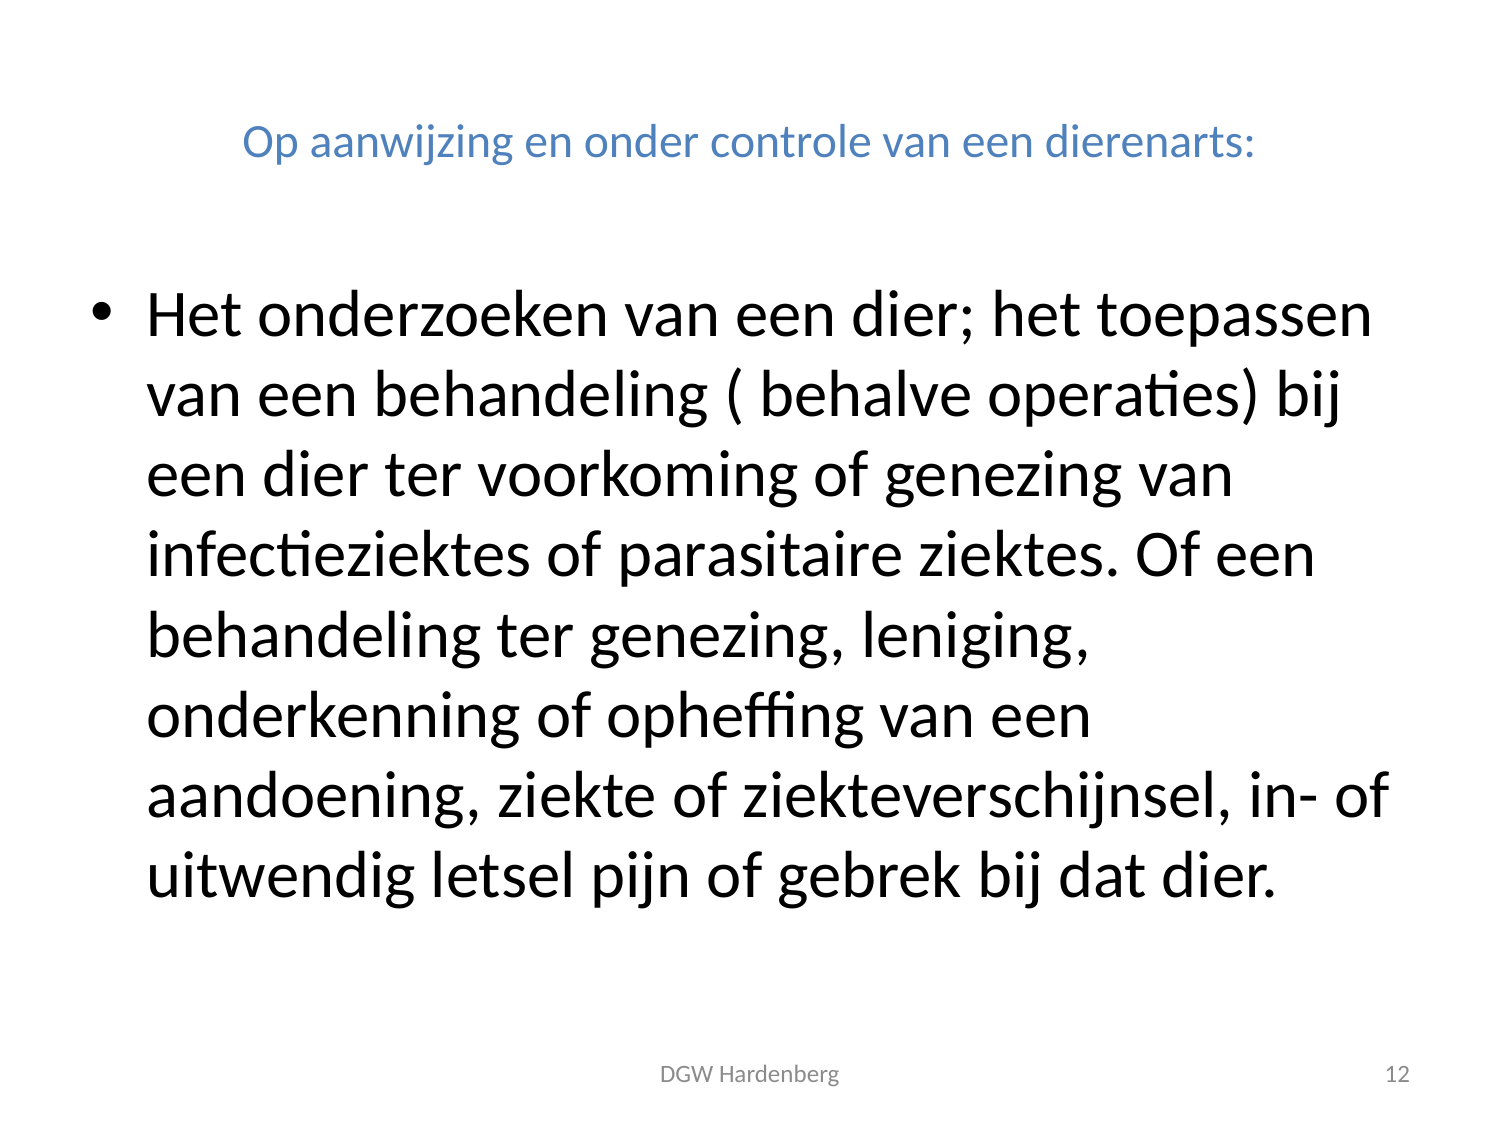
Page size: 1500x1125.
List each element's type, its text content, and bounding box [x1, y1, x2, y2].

footer DGW Hardenberg [512, 1042, 988, 1103]
list Het onderzoeken van een dier; het toepassen van een behandeling ( behalve operaties) bij een dier ter voorkoming of genezing van infectieziektes of parasitaire ziektes. Of een behandeling ter genezing, leniging, onderkenning of opheffing van een aandoening, ziekte of ziekteverschijnsel, in- of uitwendig letsel pijn of gebrek bij dat dier. [75, 262, 1425, 1005]
title Op aanwijzing en onder controle van een dierenarts: [75, 45, 1425, 233]
slide_number 12 [1074, 1042, 1425, 1103]
